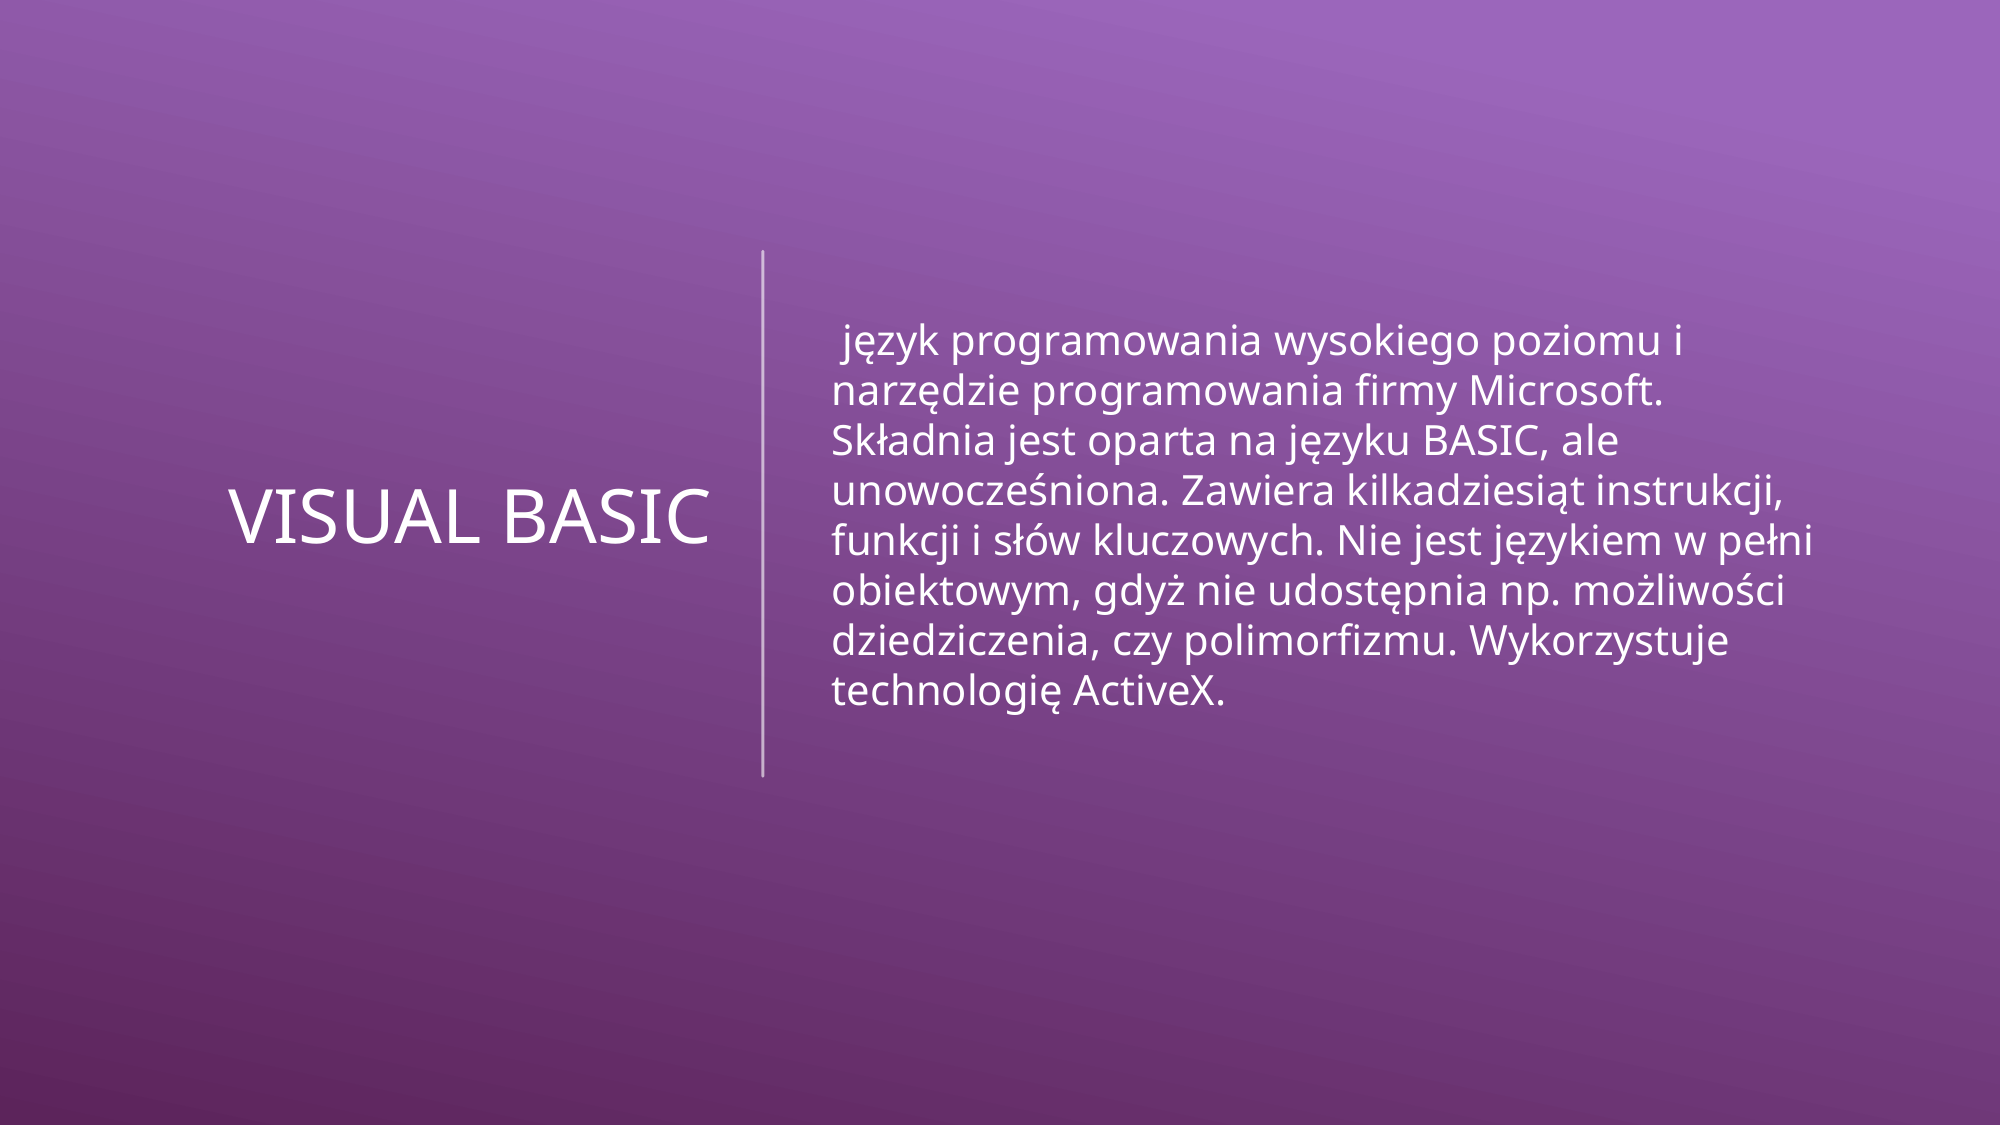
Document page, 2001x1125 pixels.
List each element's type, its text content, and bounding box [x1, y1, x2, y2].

text_box [0, 0, 2000, 1125]
title Visual Basic [112, 112, 727, 915]
list język programowania wysokiego poziomu i narzędzie programowania firmy Microsoft. Składnia jest oparta na języku BASIC, ale unowocześniona. Zawiera kilkadziesiąt instrukcji, funkcji i słów kluczowych. Nie jest językiem w pełni obiektowym, gdyż nie udostępnia np. możliwości dziedziczenia, czy polimorfizmu. Wykorzystuje technologię ActiveX. [816, 112, 1849, 915]
